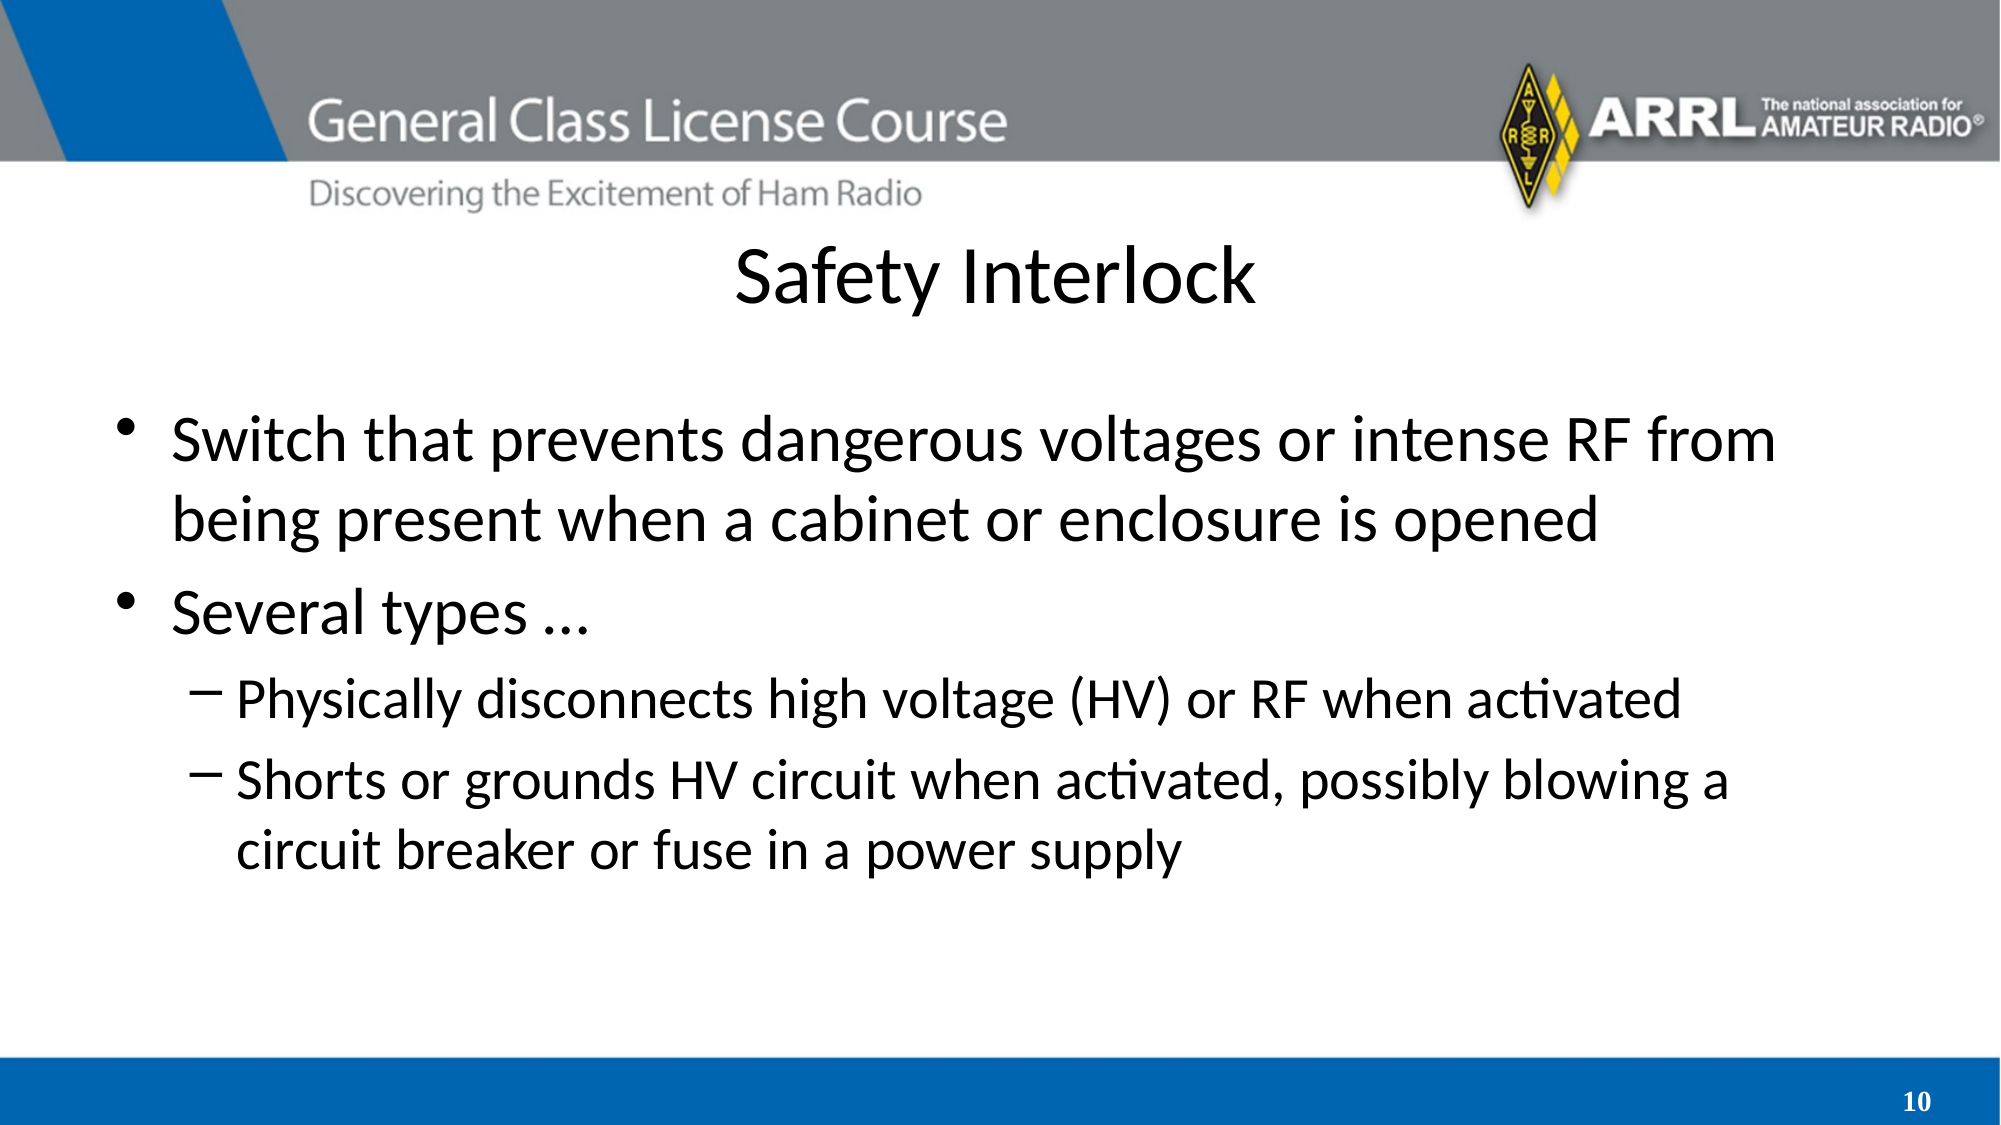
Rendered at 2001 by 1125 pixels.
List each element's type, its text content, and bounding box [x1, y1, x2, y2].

picture [0, 0, 2001, 1125]
title Safety Interlock [96, 212, 1897, 356]
list Switch that prevents dangerous voltages or intense RF from being present when a cabinet or enclosure is opened Several types … Physically disconnects high voltage (HV) or RF when activated Shorts or grounds HV circuit when activated, possibly blowing a circuit breaker or fuse in a power supply [99, 387, 1900, 1075]
